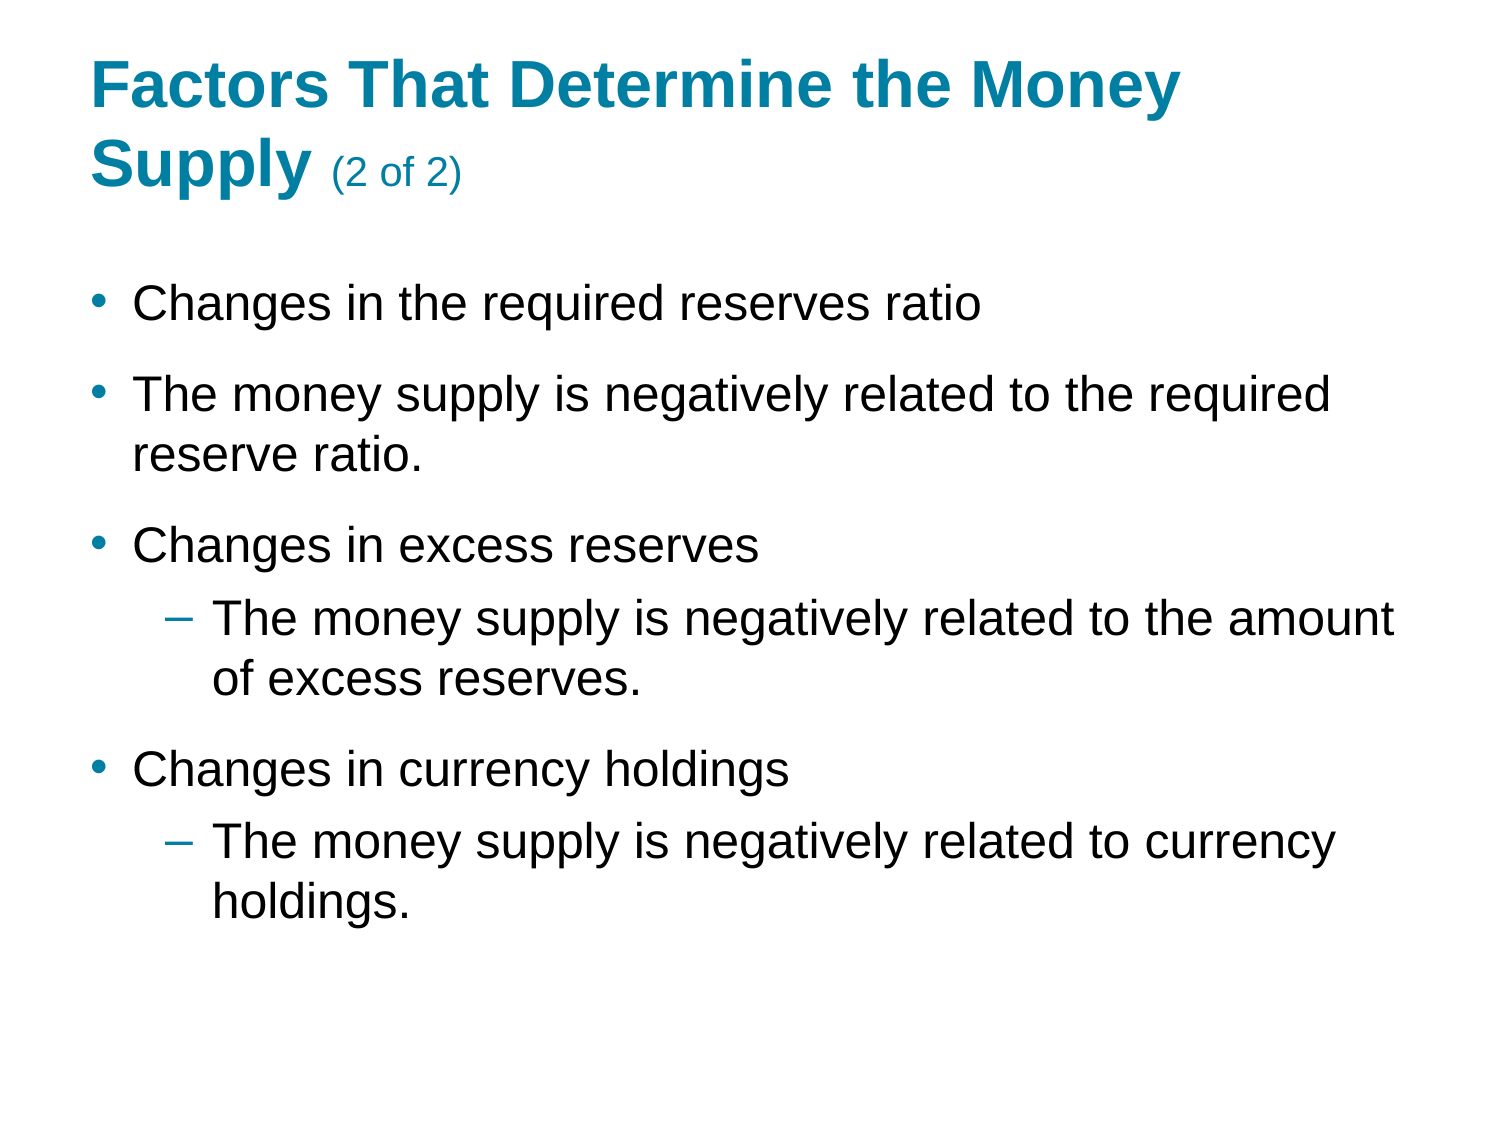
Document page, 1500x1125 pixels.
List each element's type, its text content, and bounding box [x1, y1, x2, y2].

title Factors That Determine the Money Supply (2 of 2) [75, 35, 1425, 216]
list Changes in the required reserves ratio The money supply is negatively related to the required reserve ratio. Changes in excess reserves The money supply is negatively related to the amount of excess reserves. Changes in currency holdings The money supply is negatively related to currency holdings. [75, 255, 1426, 1021]
